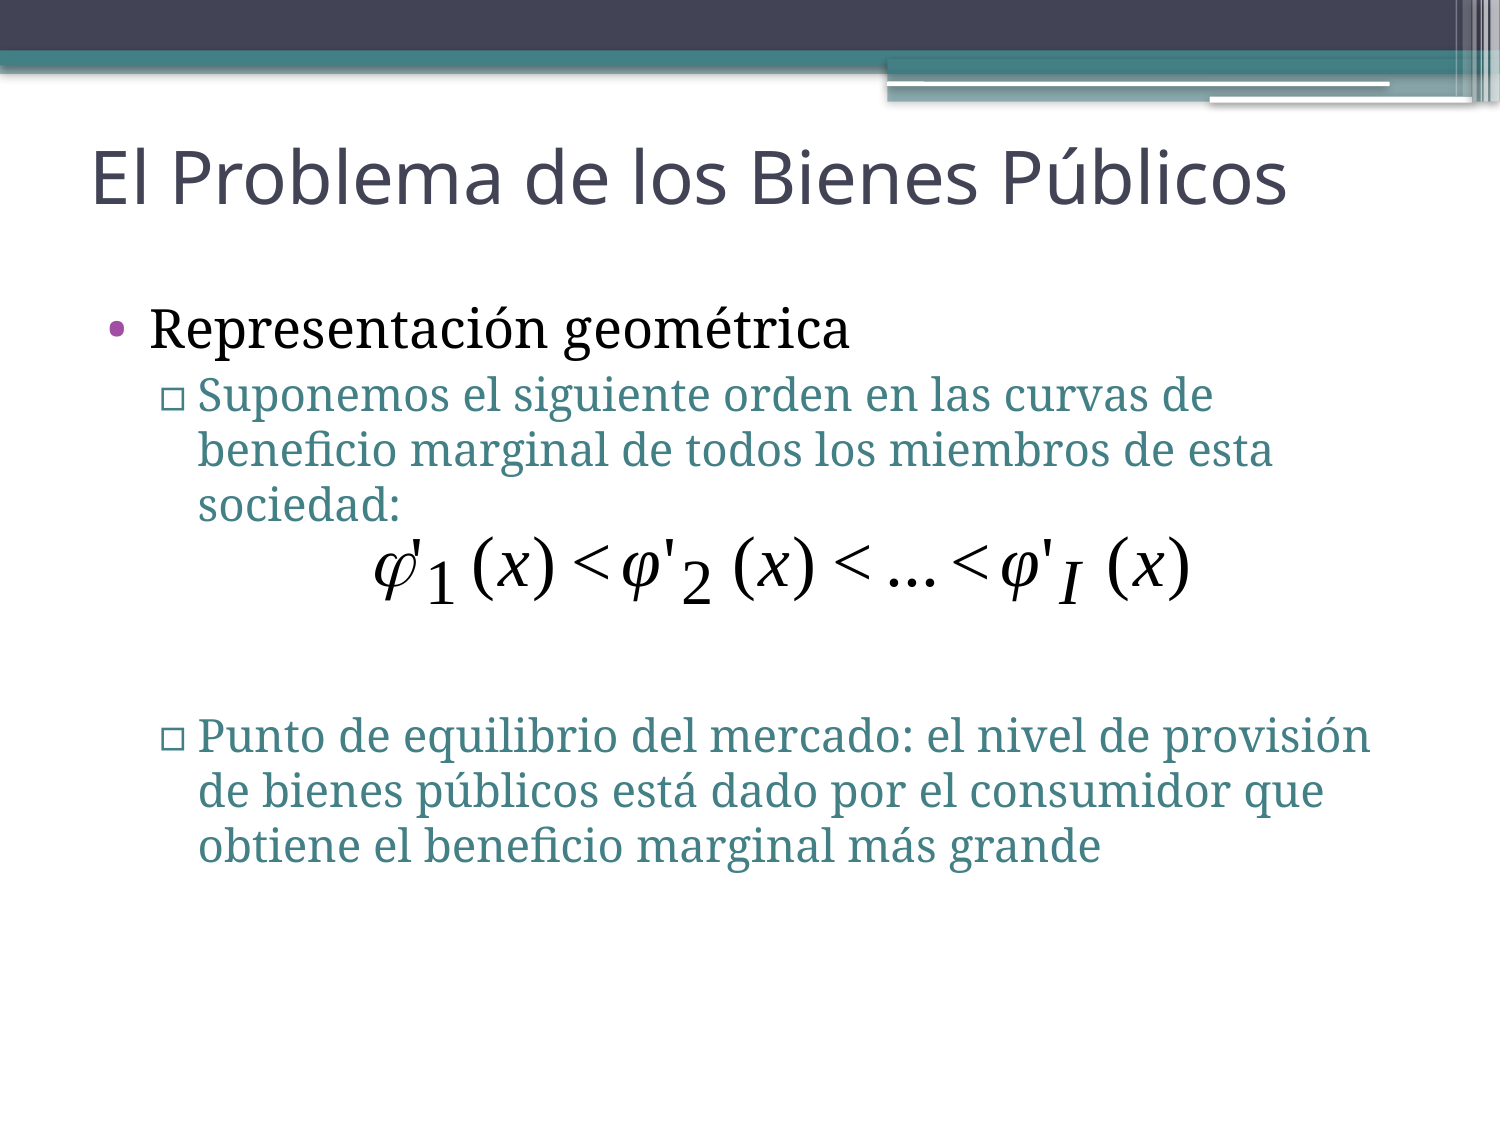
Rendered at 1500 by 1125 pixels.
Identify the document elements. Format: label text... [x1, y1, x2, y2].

title El Problema de los Bienes Públicos [75, 87, 1425, 263]
list Representación geométrica Suponemos el siguiente orden en las curvas de beneficio marginal de todos los miembros de esta sociedad: Punto de equilibrio del mercado: el nivel de provisión de bienes públicos está dado por el consumidor que obtiene el beneficio marginal más grande [75, 287, 1425, 1004]
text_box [362, 521, 1201, 616]
